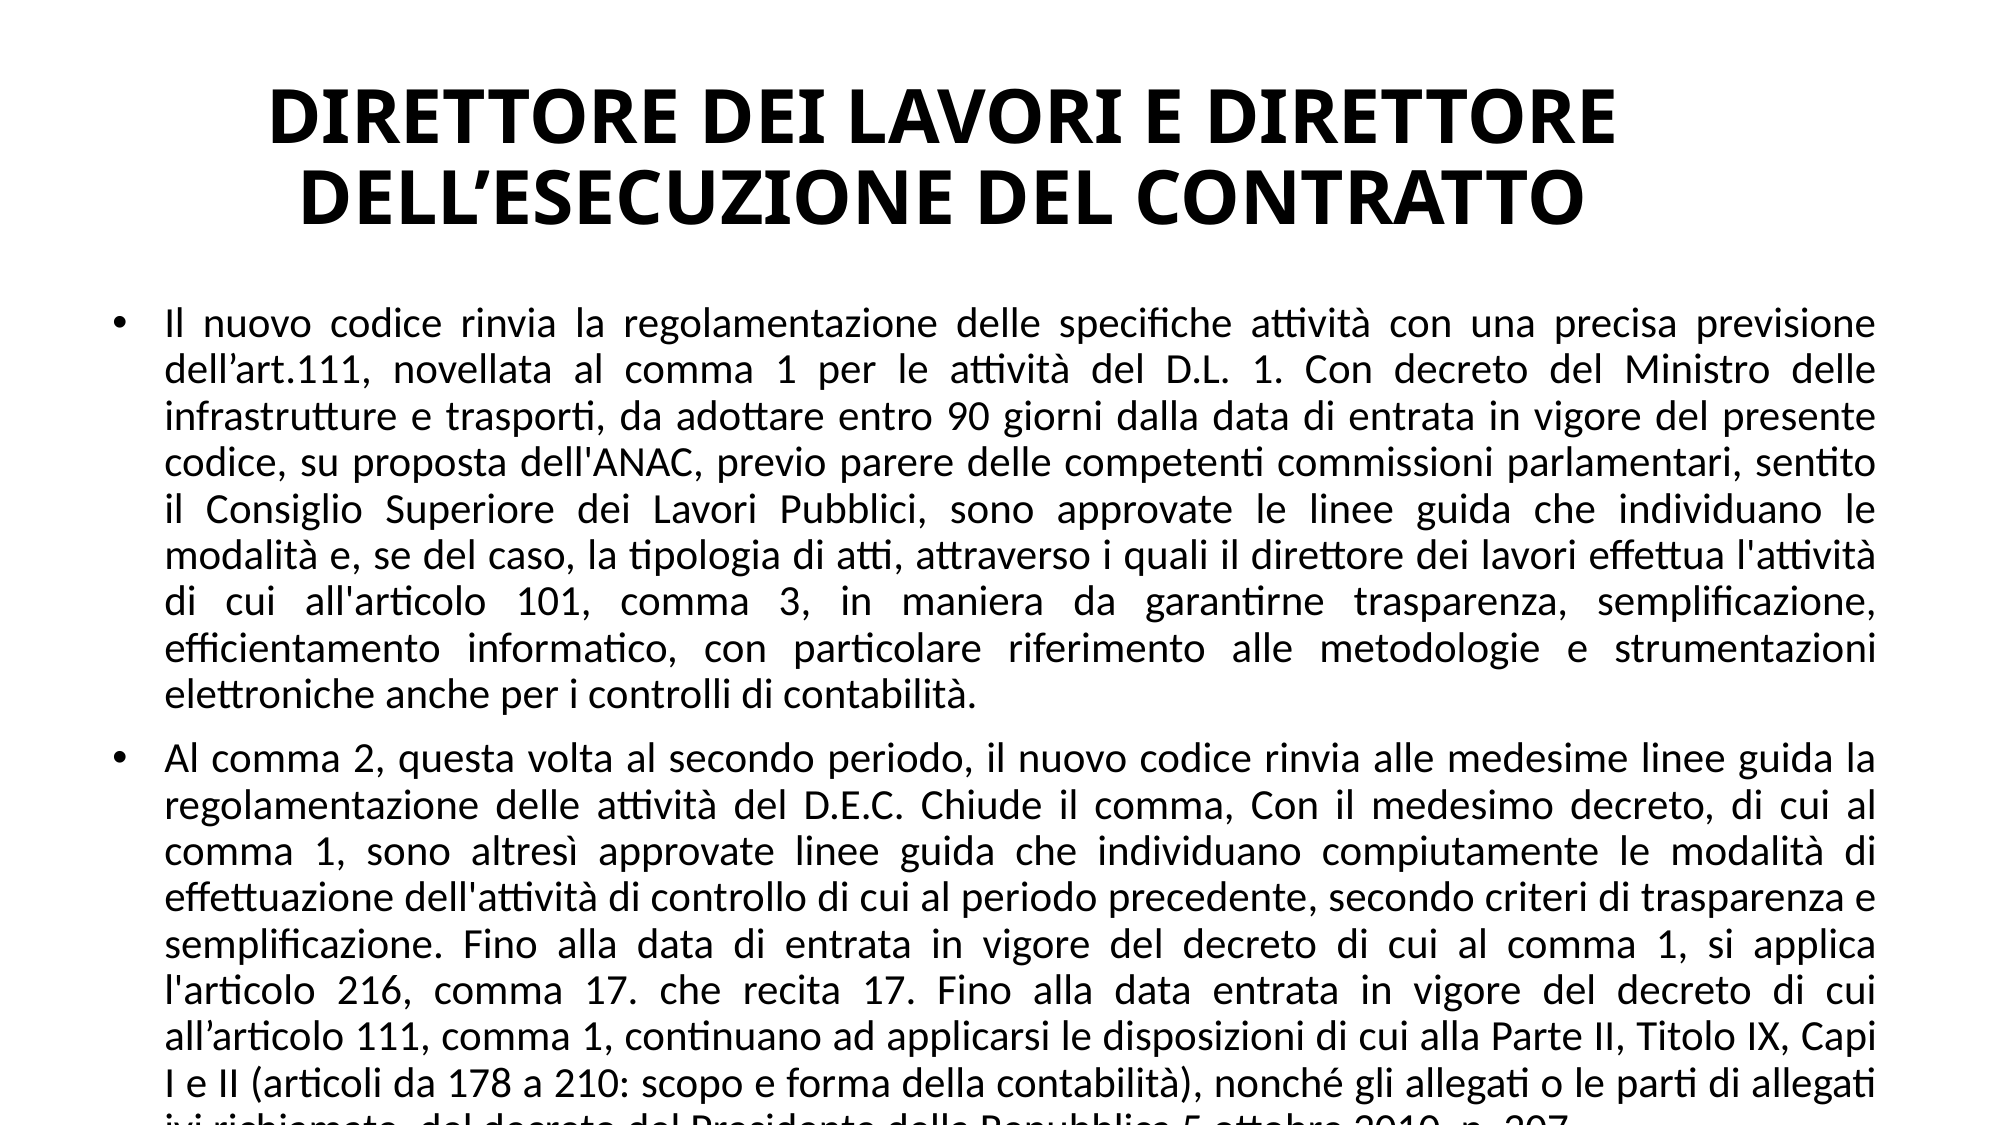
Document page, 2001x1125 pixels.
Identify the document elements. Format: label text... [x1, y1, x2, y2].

title DIRETTORE DEI LAVORI E DIRETTORE DELL’ESECUZIONE DEL CONTRATTO [192, 52, 1693, 249]
subtitle Il nuovo codice rinvia la regolamentazione delle specifiche attività con una precisa previsione dell’art.111, novellata al comma 1 per le attività del D.L. 1. Con decreto del Ministro delle infrastrutture e trasporti, da adottare entro 90 giorni dalla data di entrata in vigore del presente codice, su proposta dell'ANAC, previo parere delle competenti commissioni parlamentari, sentito il Consiglio Superiore dei Lavori Pubblici, sono approvate le linee guida che individuano le modalità e, se del caso, la tipologia di atti, attraverso i quali il direttore dei lavori effettua l'attività di cui all'articolo 101, comma 3, in maniera da garantirne trasparenza, semplificazione, efficientamento informatico, con particolare riferimento alle metodologie e strumentazioni elettroniche anche per i controlli di contabilità. Al comma 2, questa volta al secondo periodo, il nuovo codice rinvia alle medesime linee guida la regolamentazione delle attività del D.E.C. Chiude il comma, Con il medesimo decreto, di cui al comma 1, sono altresì approvate linee guida che individuano compiutamente le modalità di effettuazione dell'attività di controllo di cui al periodo precedente, secondo criteri di trasparenza e semplificazione. Fino alla data di entrata in vigore del decreto di cui al comma 1, si applica l'articolo 216, comma 17. che recita 17. Fino alla data entrata in vigore del decreto di cui all’articolo 111, comma 1, continuano ad applicarsi le disposizioni di cui alla Parte II, Titolo IX, Capi I e II (articoli da 178 a 210: scopo e forma della contabilità), nonché gli allegati o le parti di allegati ivi richiamate, del decreto del Presidente della Repubblica 5 ottobre 2010, n. 207. [97, 293, 1893, 1125]
